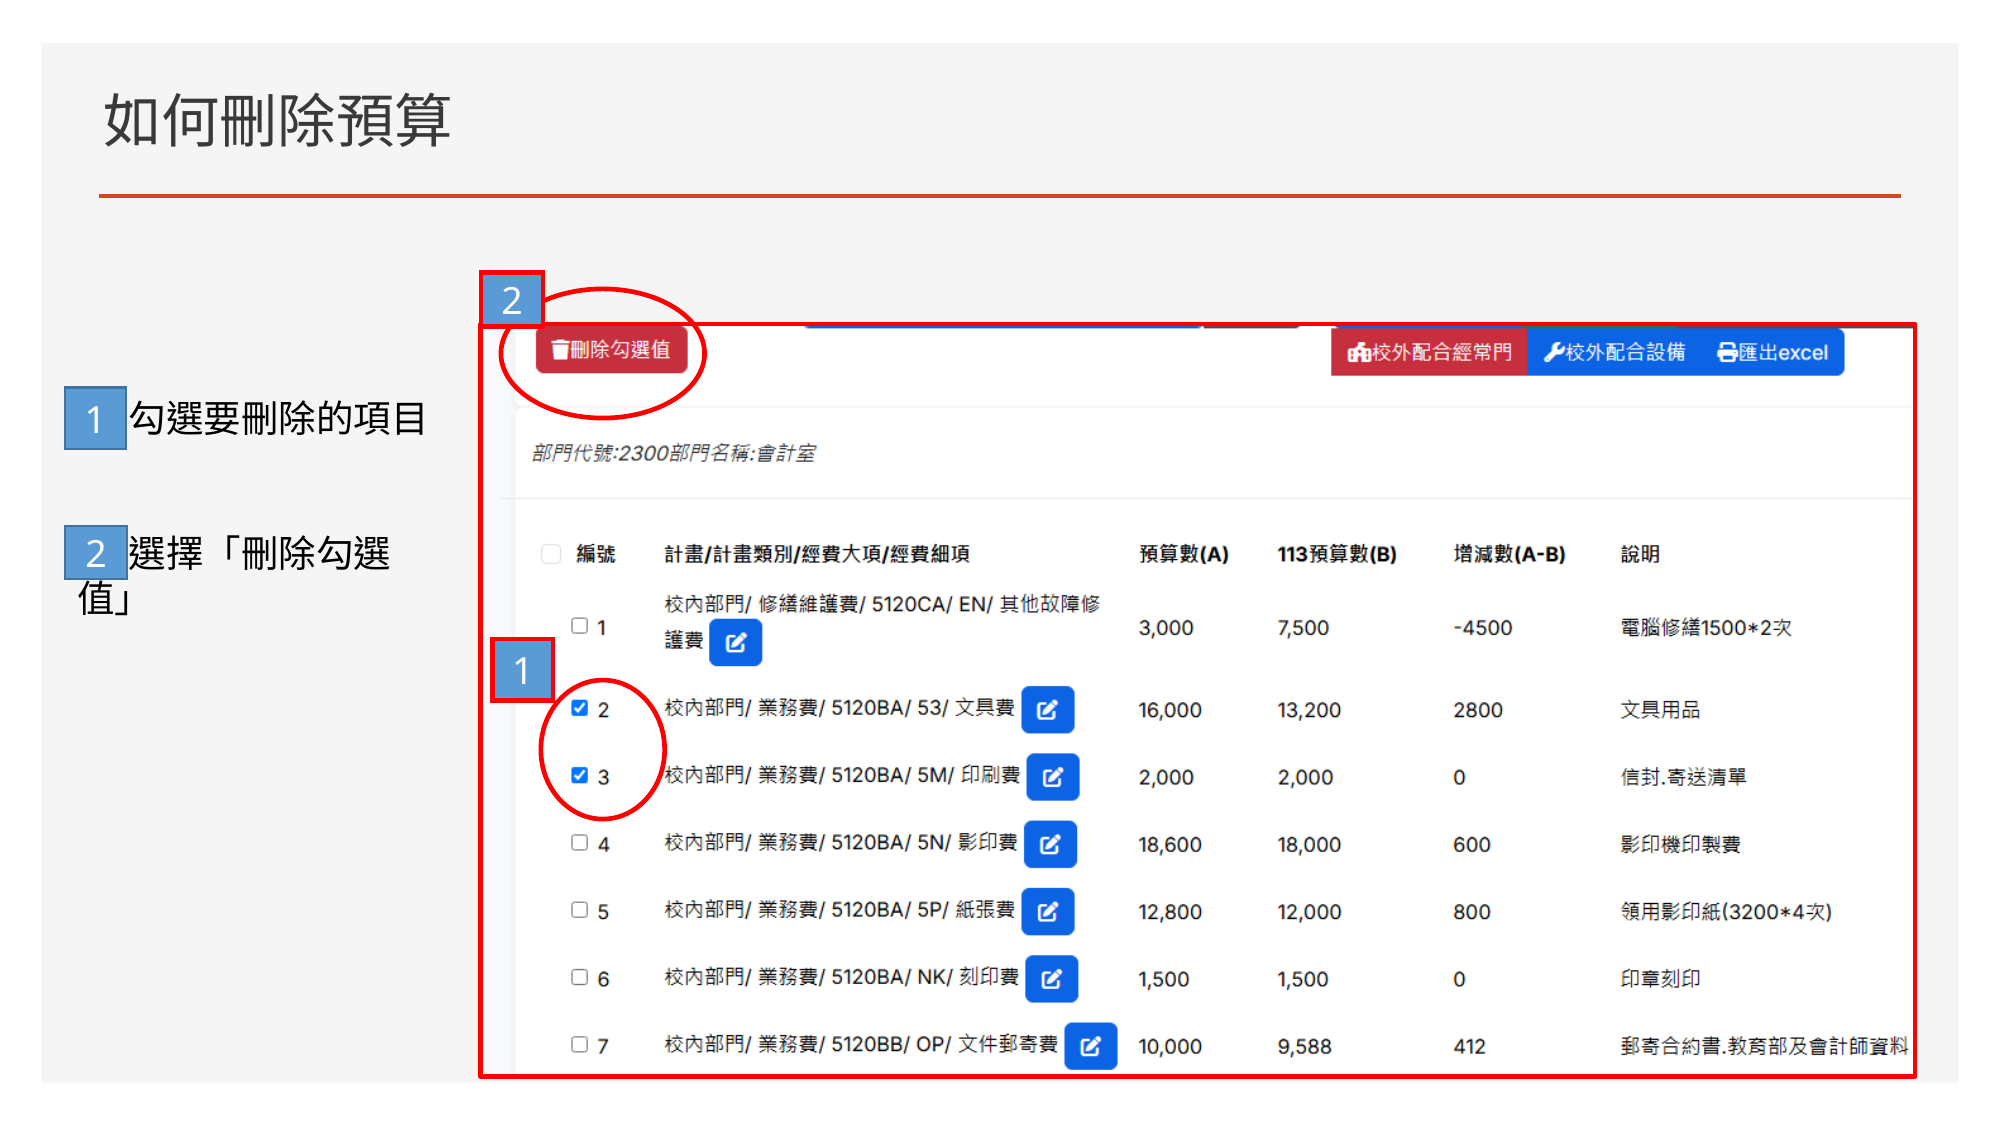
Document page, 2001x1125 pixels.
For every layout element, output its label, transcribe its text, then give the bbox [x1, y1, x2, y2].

text_box 如何刪除預算 [88, 57, 1217, 163]
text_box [480, 272, 1913, 1075]
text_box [62, 387, 444, 585]
